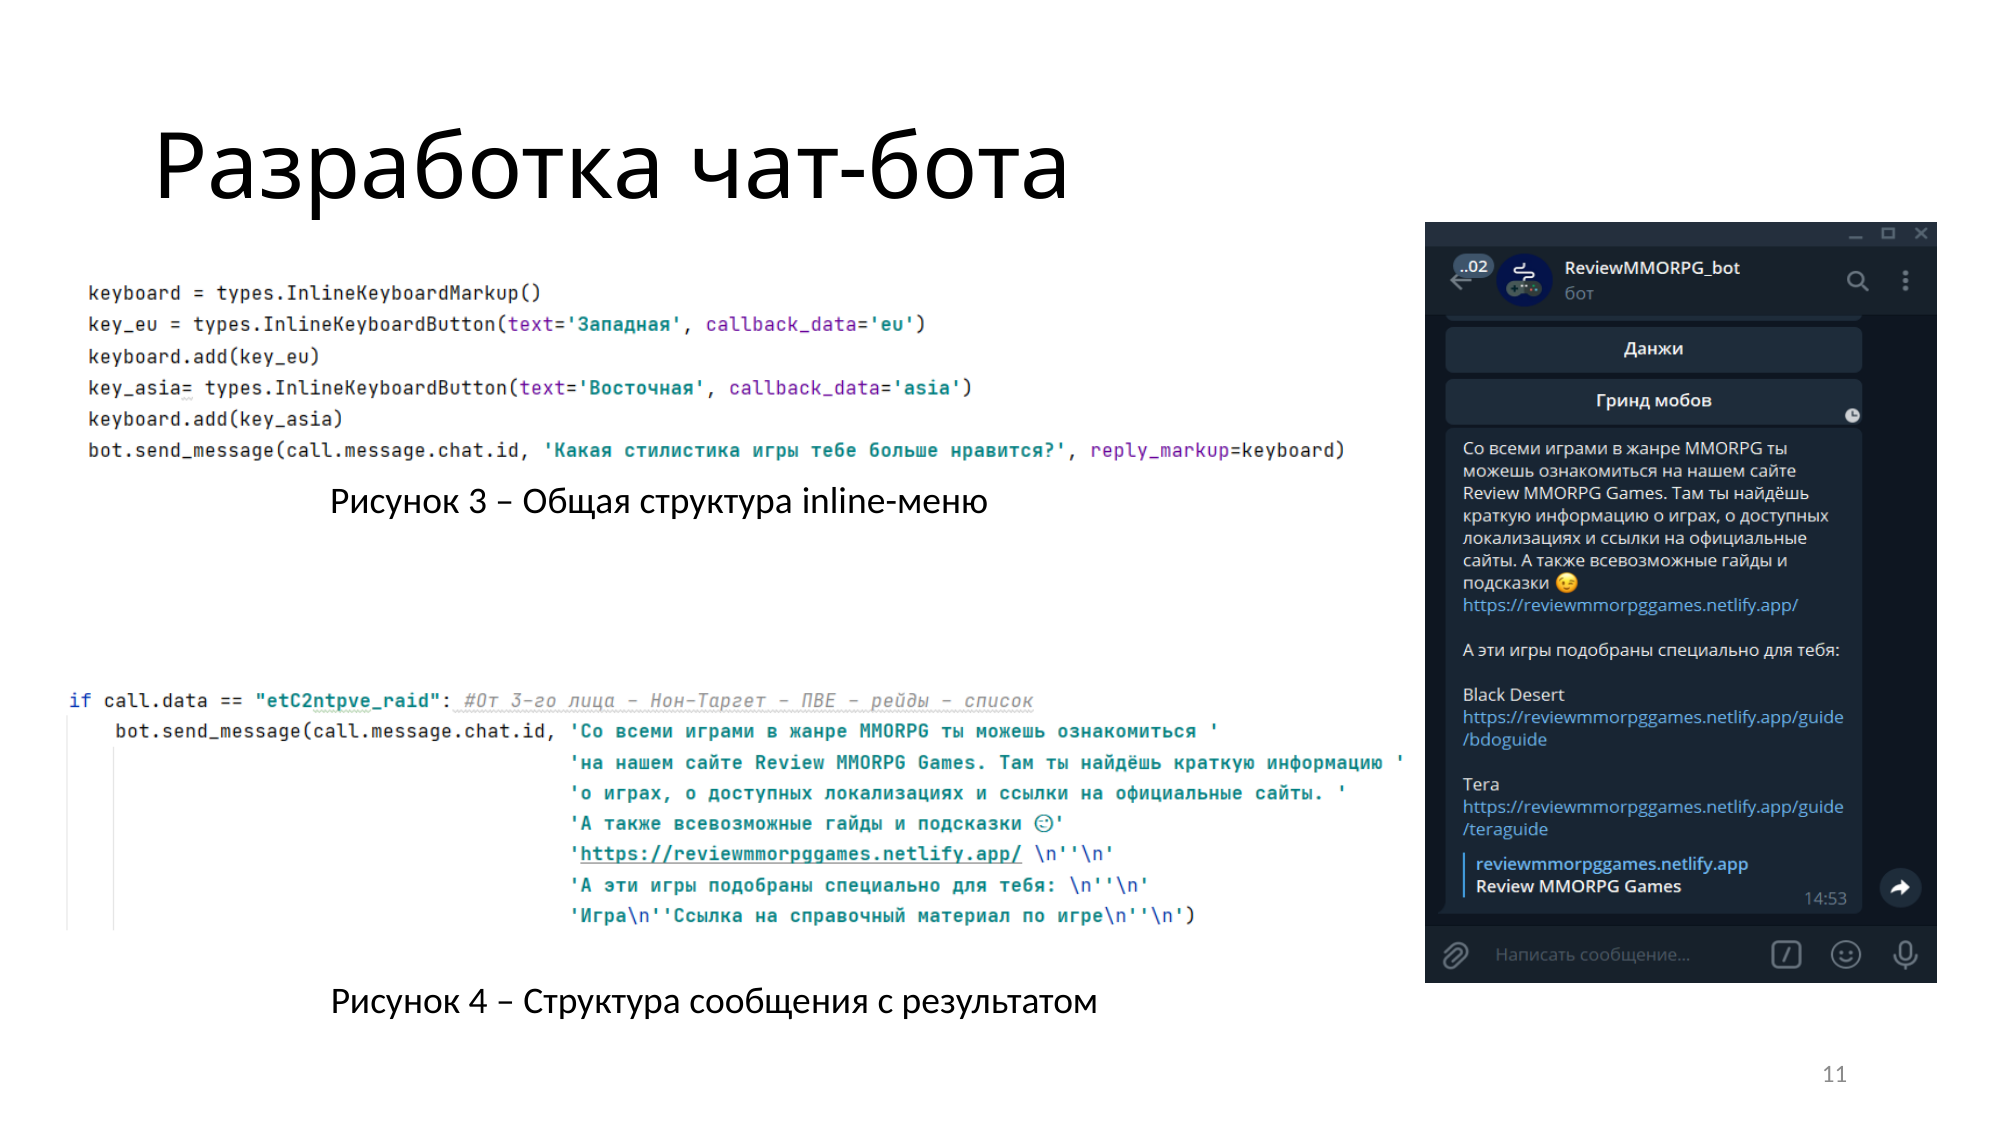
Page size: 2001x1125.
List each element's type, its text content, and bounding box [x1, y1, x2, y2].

title Разработка чат-бота [137, 59, 1863, 278]
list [80, 277, 1350, 469]
text_box Рисунок 3 – Общая структура inline-меню [315, 469, 1004, 529]
picture [1424, 222, 1937, 983]
text_box Рисунок 4 – Структура сообщения с результатом [316, 968, 1114, 1029]
slide_number 11 [1412, 1042, 1863, 1103]
picture [63, 685, 1413, 935]
